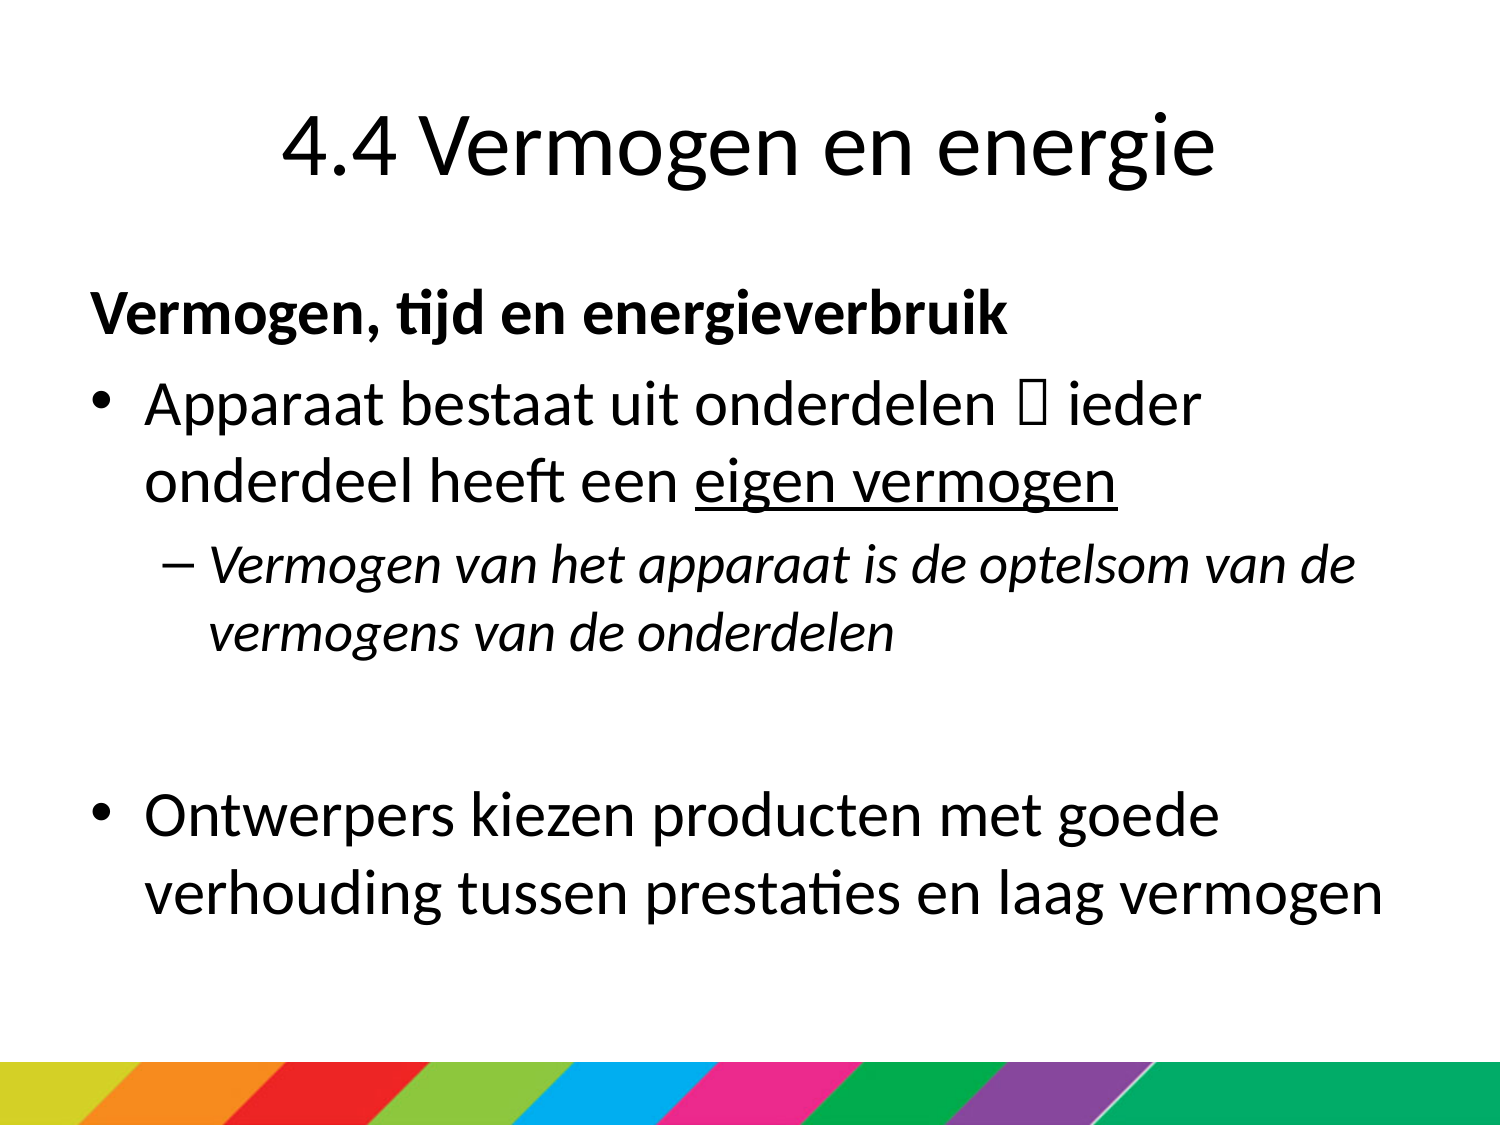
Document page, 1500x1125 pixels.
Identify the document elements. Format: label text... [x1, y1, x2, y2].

list Vermogen, tijd en energieverbruik Apparaat bestaat uit onderdelen  ieder onderdeel heeft een eigen vermogen Vermogen van het apparaat is de optelsom van de vermogens van de onderdelen Ontwerpers kiezen producten met goede verhouding tussen prestaties en laag vermogen [75, 262, 1425, 1005]
picture [656, 1062, 1500, 1125]
picture [0, 1062, 574, 1125]
title 4.4 Vermogen en energie [75, 45, 1425, 233]
